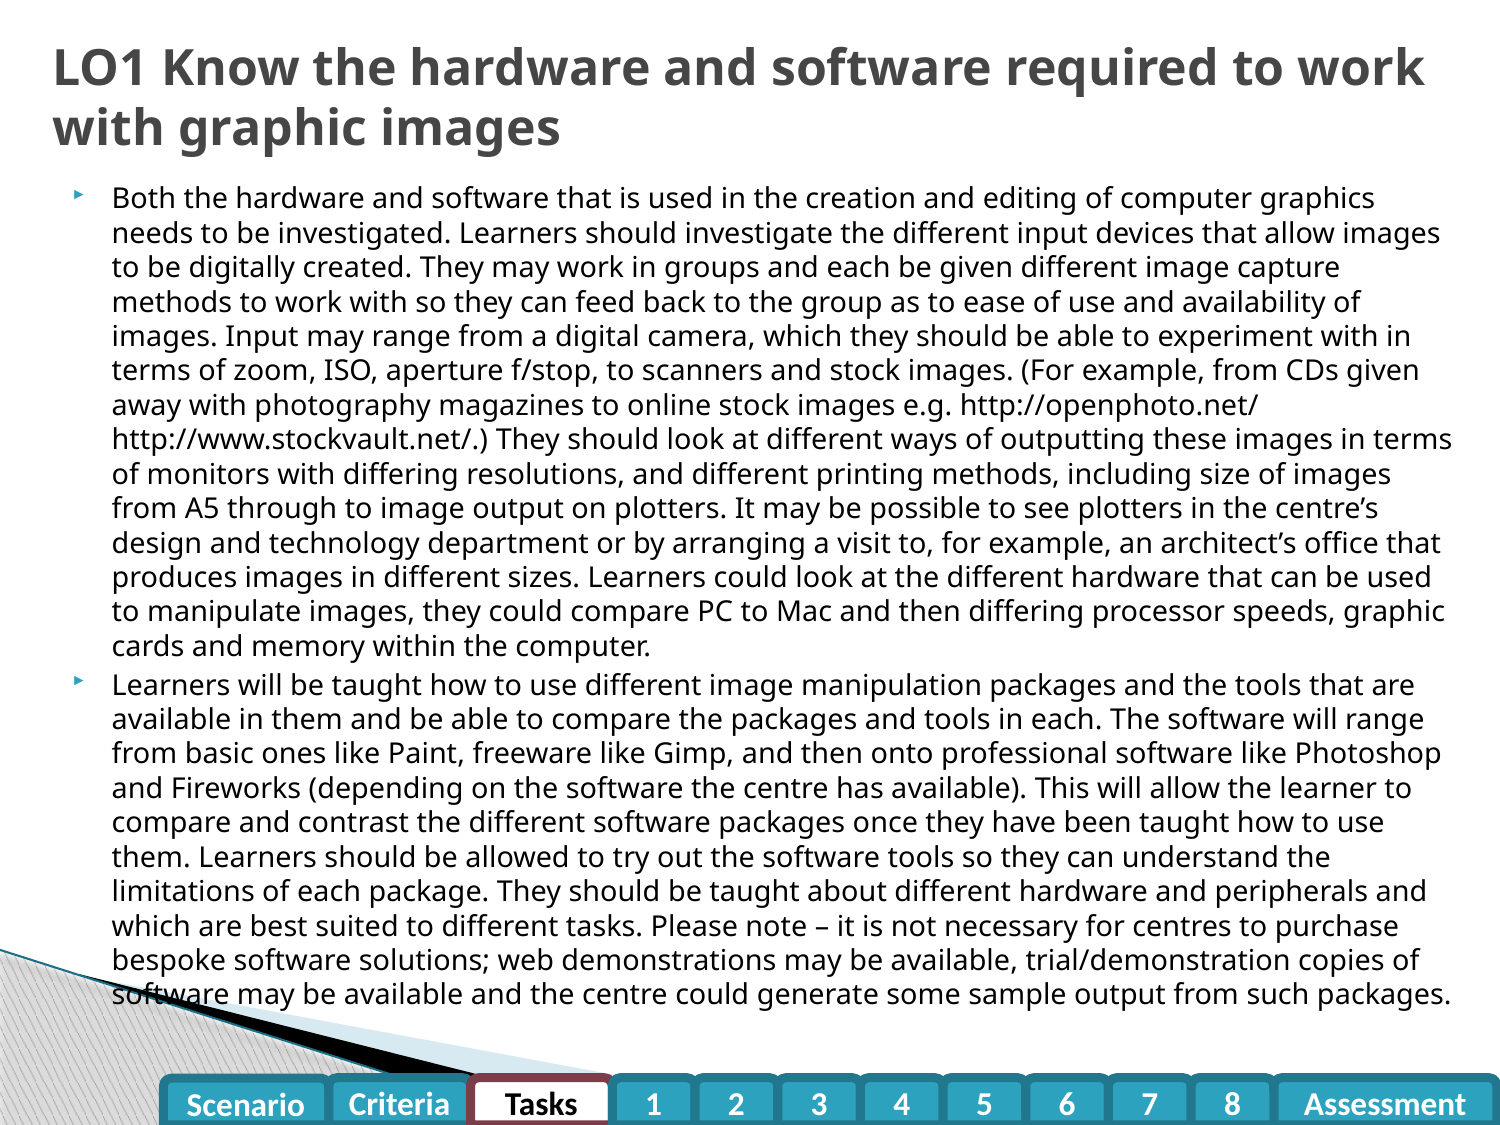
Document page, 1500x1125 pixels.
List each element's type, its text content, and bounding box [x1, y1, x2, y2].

text_box 2 [690, 1073, 778, 1125]
text_box 4 [855, 1073, 943, 1125]
text_box 8 [1186, 1073, 1279, 1125]
text_box Criteria [324, 1073, 470, 1125]
text_box 5 [938, 1073, 1026, 1125]
text_box Scenario [158, 1073, 328, 1125]
list Both the hardware and software that is used in the creation and editing of computer graphics needs to be investigated. Learners should investigate the different input devices that allow images to be digitally created. They may work in groups and each be given different image capture methods to work with so they can feed back to the group as to ease of use and availability of images. Input may range from a digital camera, which they should be able to experiment with in terms of zoom, ISO, aperture f/stop, to scanners and stock images. (For example, from CDs given away with photography magazines to online stock images e.g. http://openphoto.net/ http://www.stockvault.net/.) They should look at different ways of outputting these images in terms of monitors with differing resolutions, and different printing methods, including size of images from A5 through to image output on plotters. It may be possible to see plotters in the centre’s design and technology department or by arranging a visit to, for example, an architect’s office that produces images in different sizes. Learners could look at the different hardware that can be used to manipulate images, they could compare PC to Mac and then differing processor speeds, graphic cards and memory within the computer. Learners will be taught how to use different image manipulation packages and the tools that are available in them and be able to compare the packages and tools in each. The software will range from basic ones like Paint, freeware like Gimp, and then onto professional software like Photoshop and Fireworks (depending on the software the centre has available). This will allow the learner to compare and contrast the different software packages once they have been taught how to use them. Learners should be allowed to try out the software tools so they can understand the limitations of each package. They should be taught about different hardware and peripherals and which are best suited to different tasks. Please note – it is not necessary for centres to purchase bespoke software solutions; web demonstrations may be available, trial/demonstration copies of software may be available and the centre could generate some sample output from such packages. [41, 173, 1471, 1071]
text_box 6 [1021, 1073, 1108, 1125]
title LO1 Know the hardware and software required to work with graphic images [37, 19, 1471, 173]
text_box Tasks [466, 1073, 612, 1125]
text_box 3 [773, 1073, 860, 1125]
text_box Assessment [1274, 1073, 1500, 1125]
text_box 7 [1103, 1073, 1191, 1125]
text_box 1 [607, 1073, 695, 1125]
